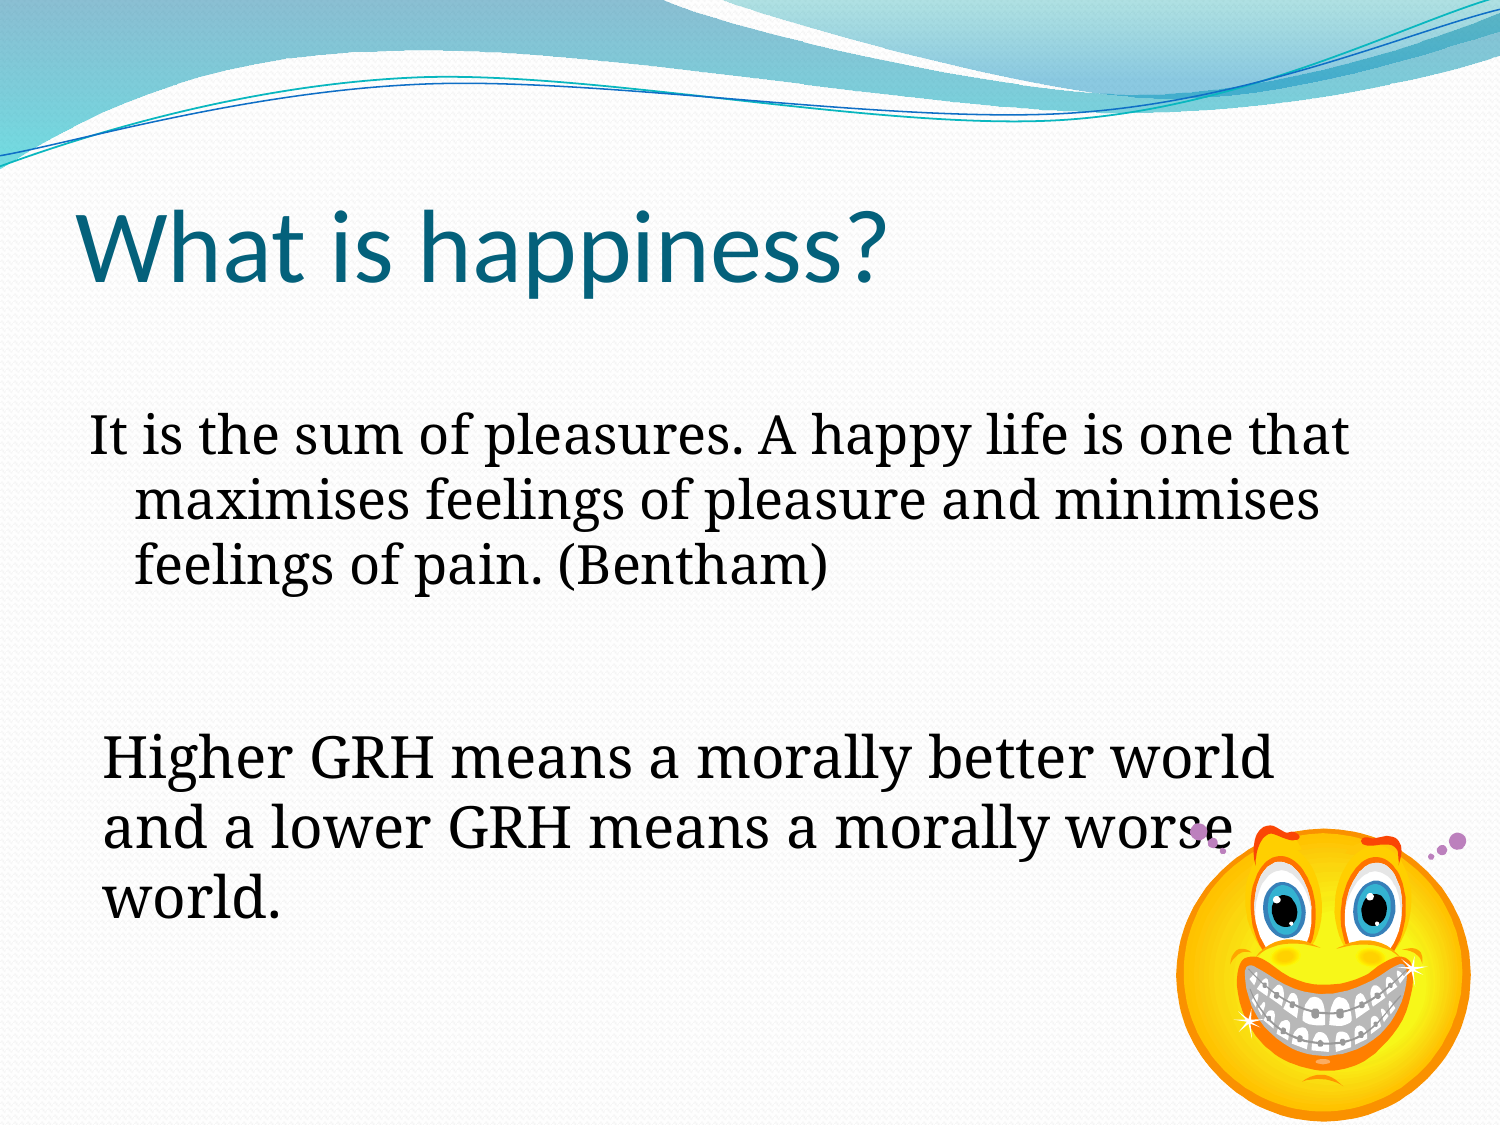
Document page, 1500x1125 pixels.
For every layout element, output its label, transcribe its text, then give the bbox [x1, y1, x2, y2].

picture [1174, 821, 1473, 1123]
title What is happiness? [75, 115, 1425, 303]
text_box Higher GRH means a morally better world and a lower GRH means a morally worse world. [87, 712, 1300, 938]
list It is the sum of pleasures. A happy life is one that maximises feelings of pleasure and minimises feelings of pain. (Bentham) [75, 317, 1425, 650]
